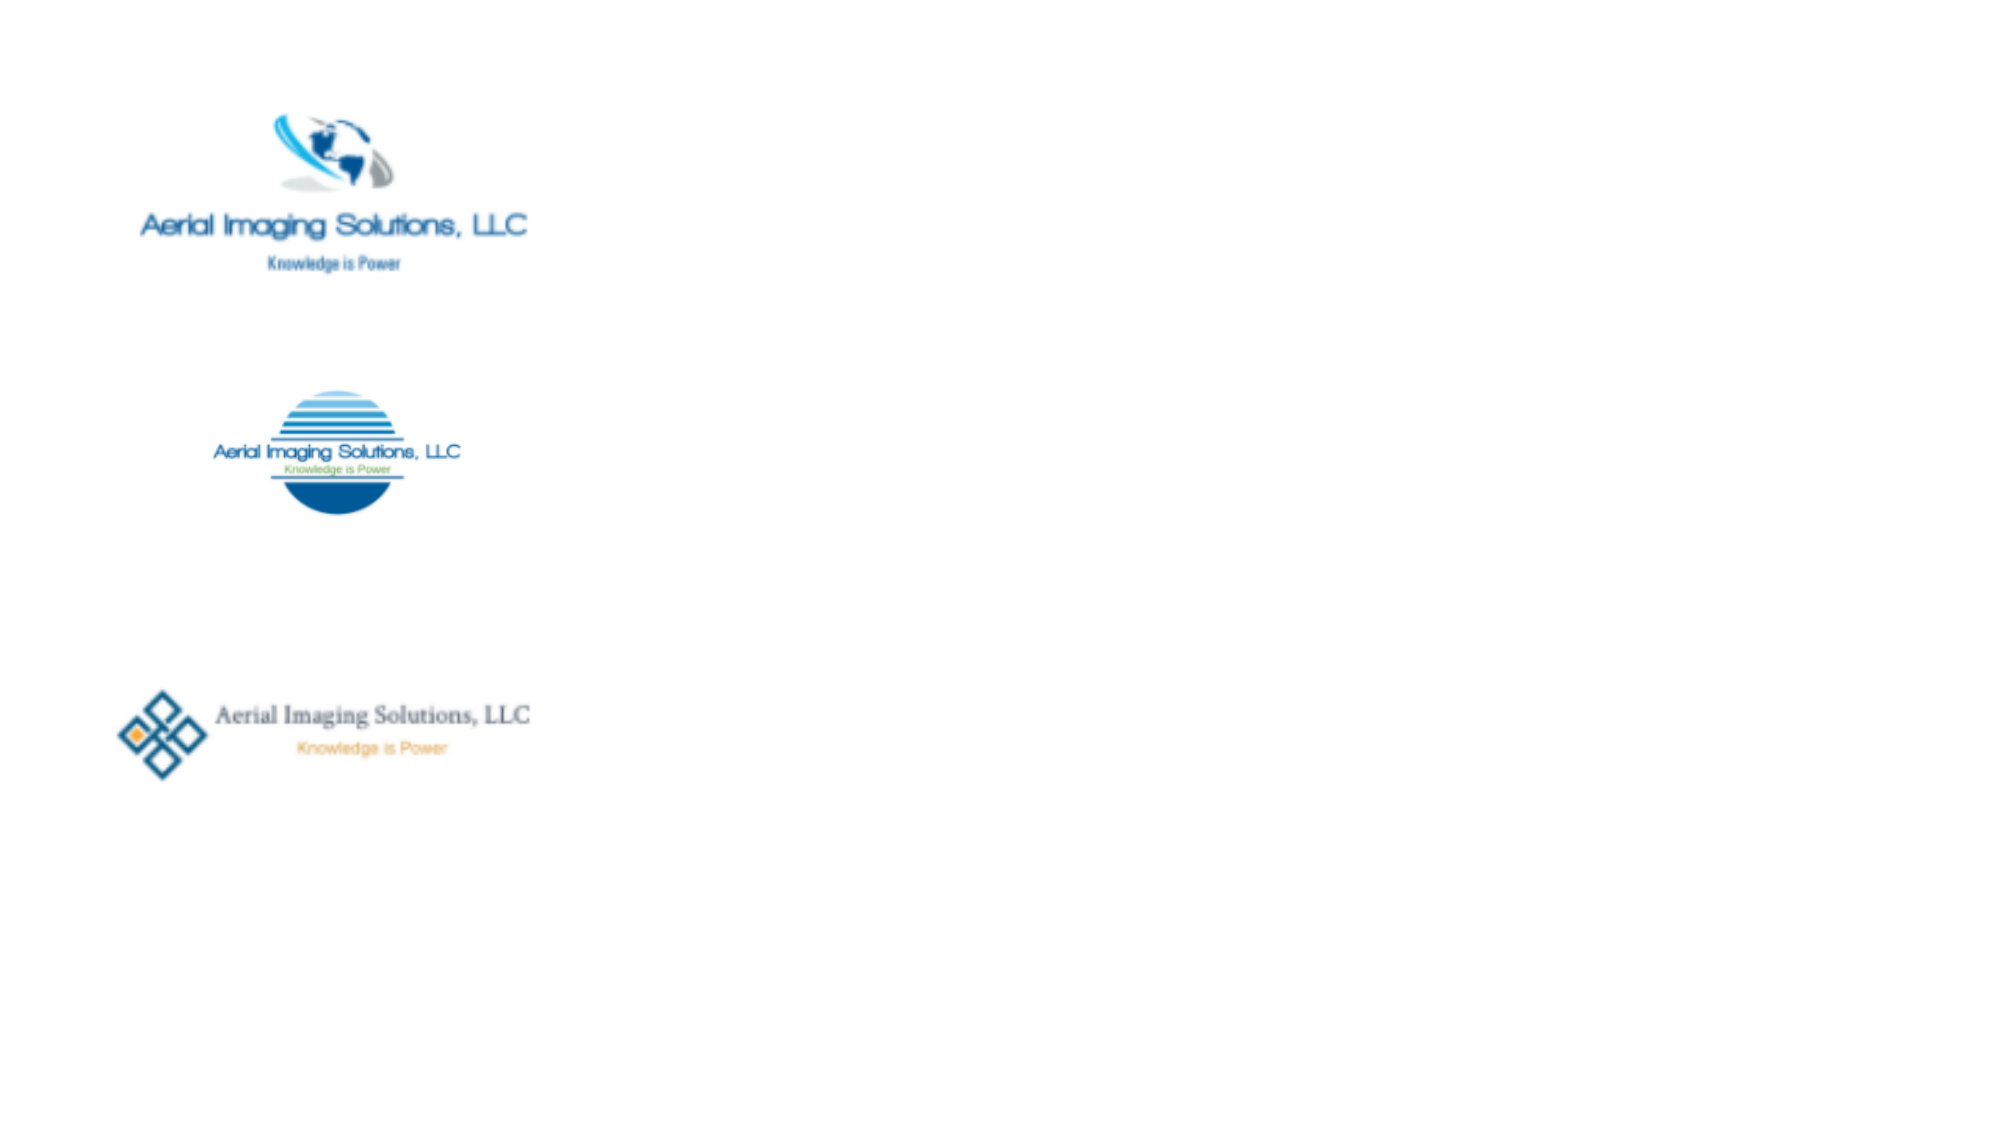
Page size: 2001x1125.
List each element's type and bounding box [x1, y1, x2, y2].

picture [179, 362, 486, 529]
picture [119, 92, 545, 303]
picture [87, 662, 556, 792]
